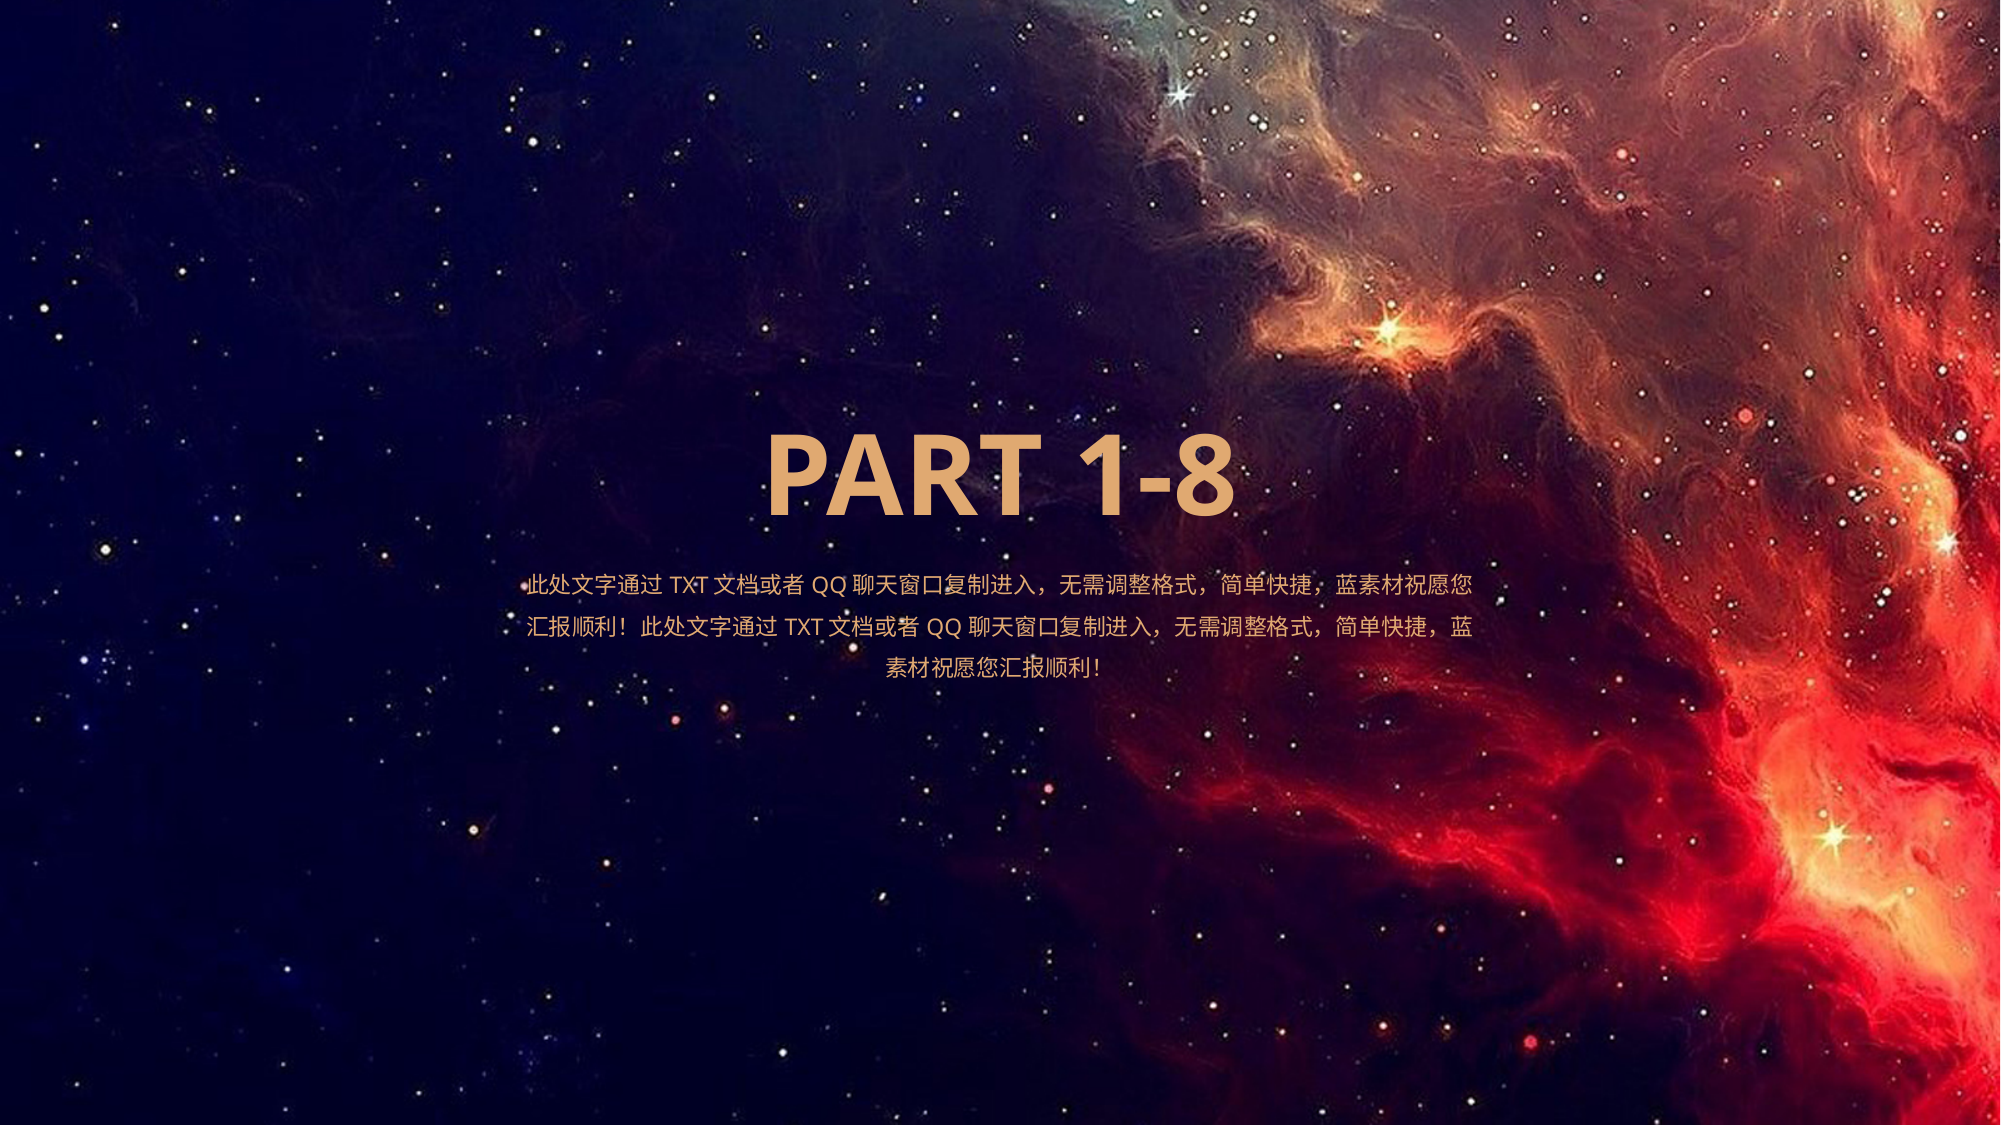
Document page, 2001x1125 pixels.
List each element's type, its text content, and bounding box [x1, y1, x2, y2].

text_box PART 1-8 [619, 395, 1381, 545]
text_box 此处文字通过TXT文档或者QQ聊天窗口复制进入，无需调整格式，简单快捷，蓝素材祝愿您汇报顺利！此处文字通过TXT文档或者QQ聊天窗口复制进入，无需调整格式，简单快捷，蓝素材祝愿您汇报顺利！ [507, 549, 1493, 689]
picture [0, 0, 2001, 1125]
